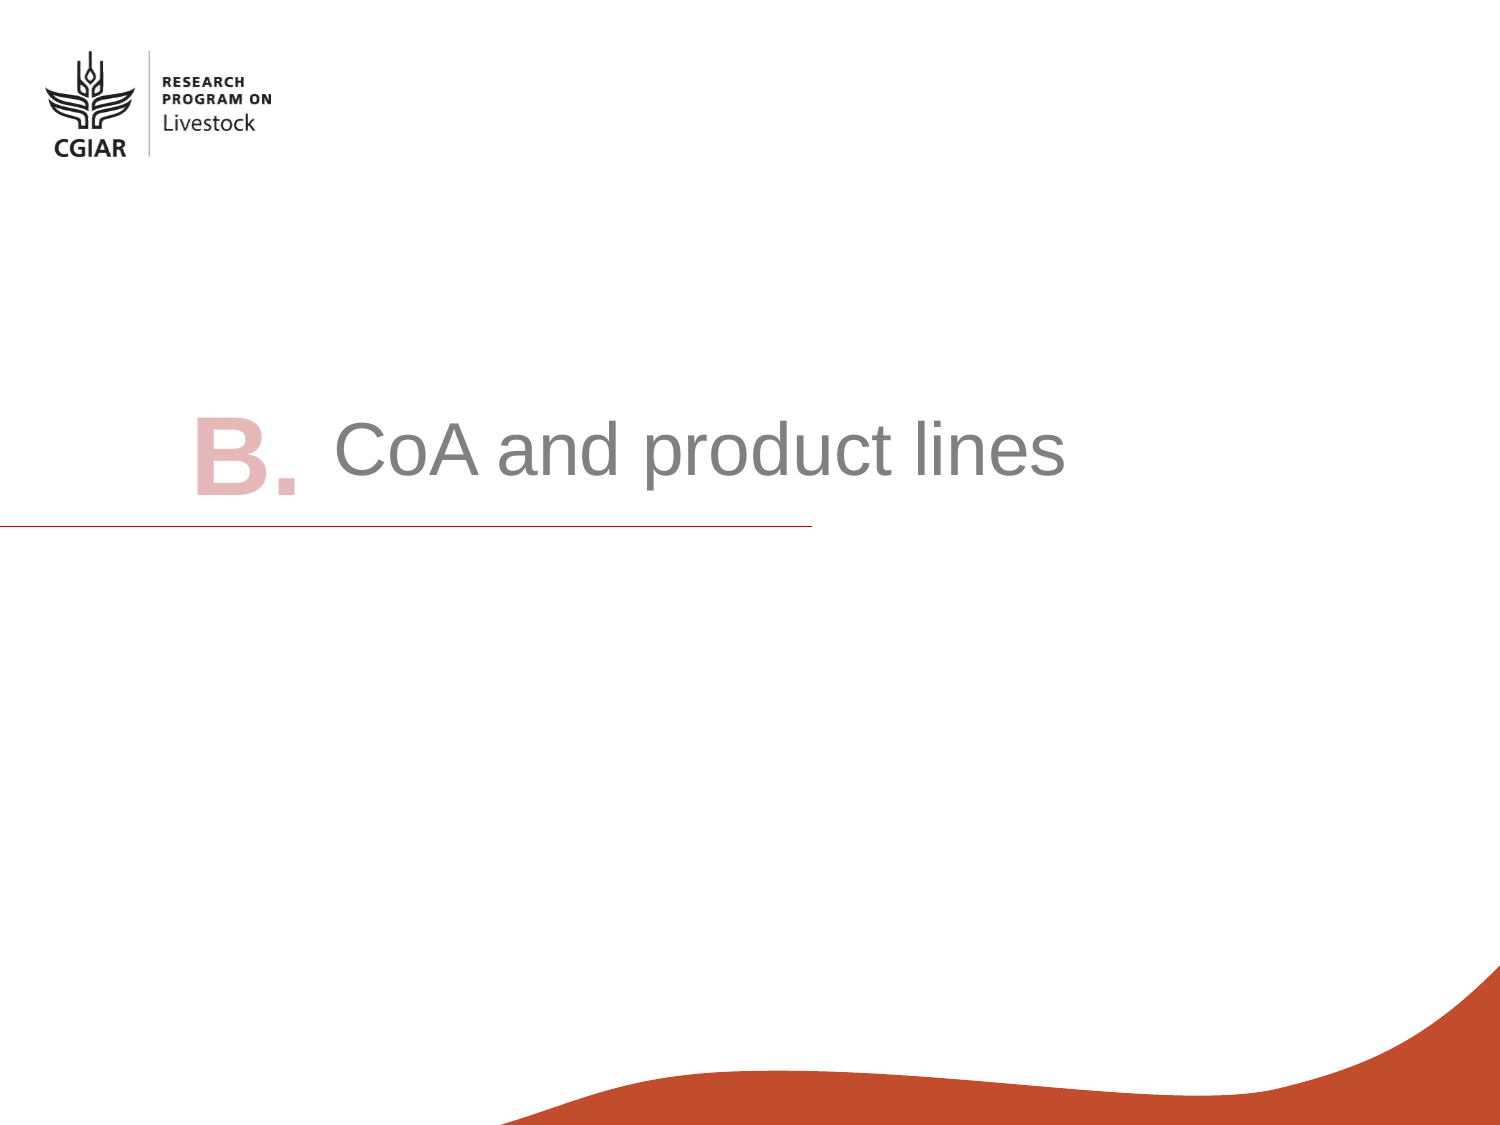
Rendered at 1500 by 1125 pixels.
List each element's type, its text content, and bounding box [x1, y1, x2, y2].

picture [45, 51, 271, 157]
text_box CoA and product lines [319, 399, 1413, 500]
text_box B. [175, 374, 319, 525]
